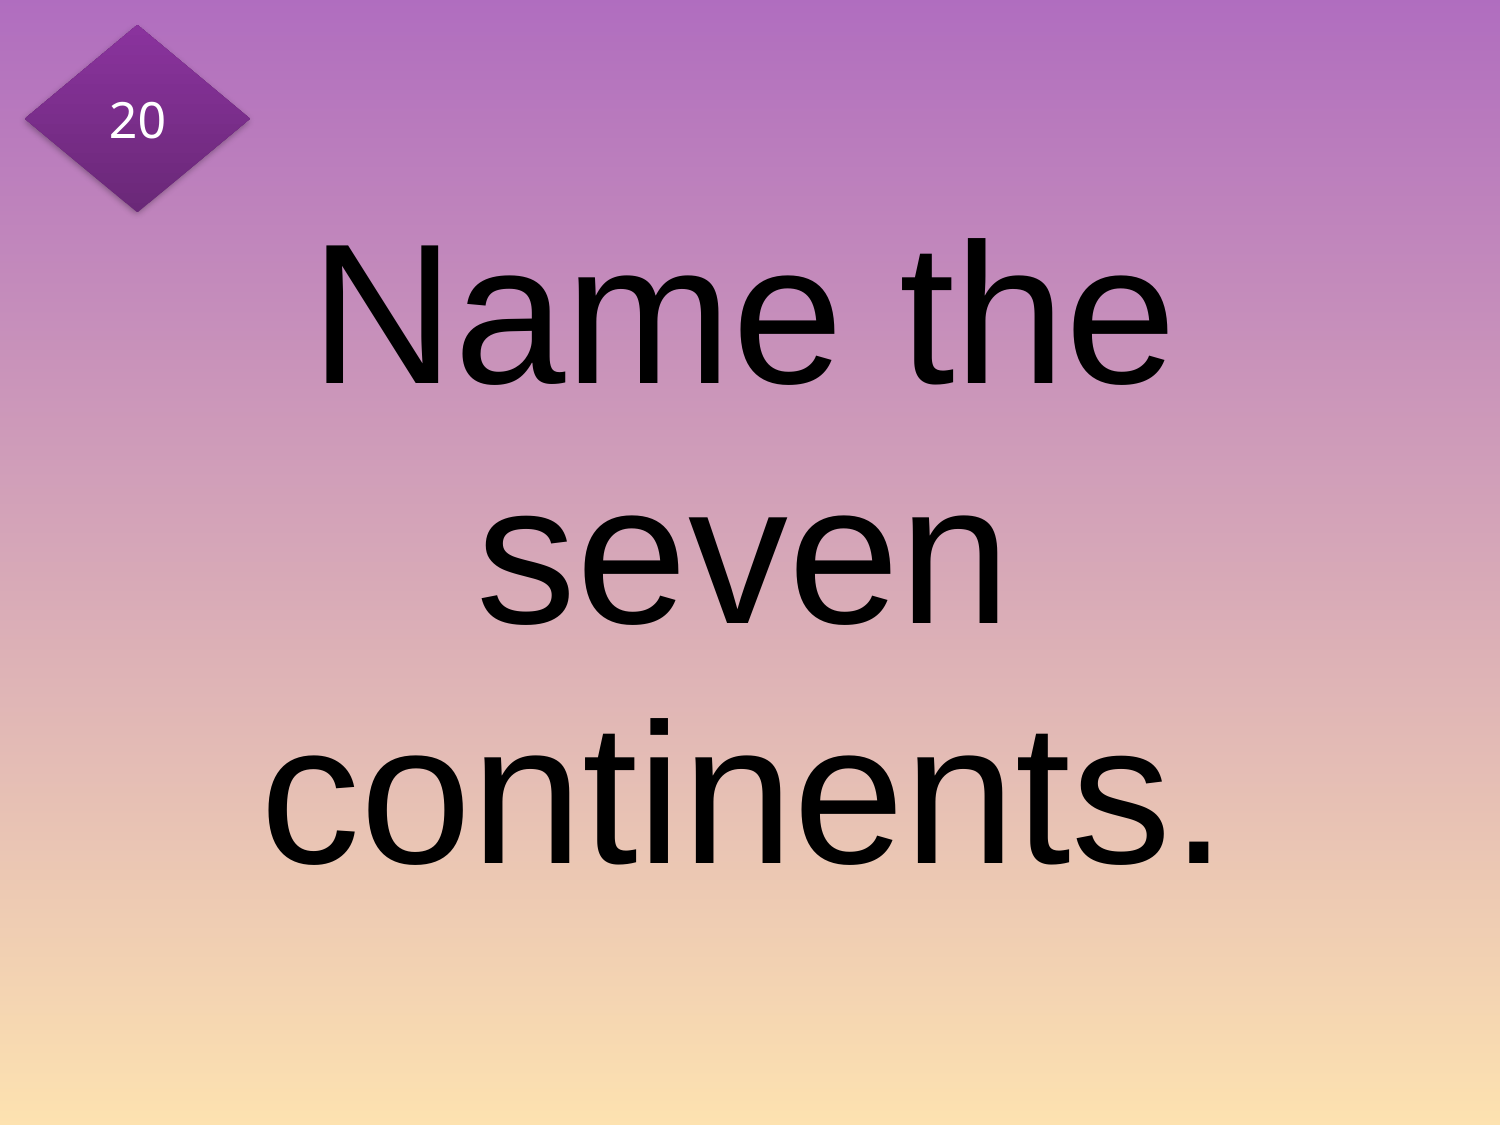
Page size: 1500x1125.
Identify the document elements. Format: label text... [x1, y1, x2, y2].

text_box 20 [24, 24, 250, 213]
title Name the seven continents. [99, 174, 1388, 913]
